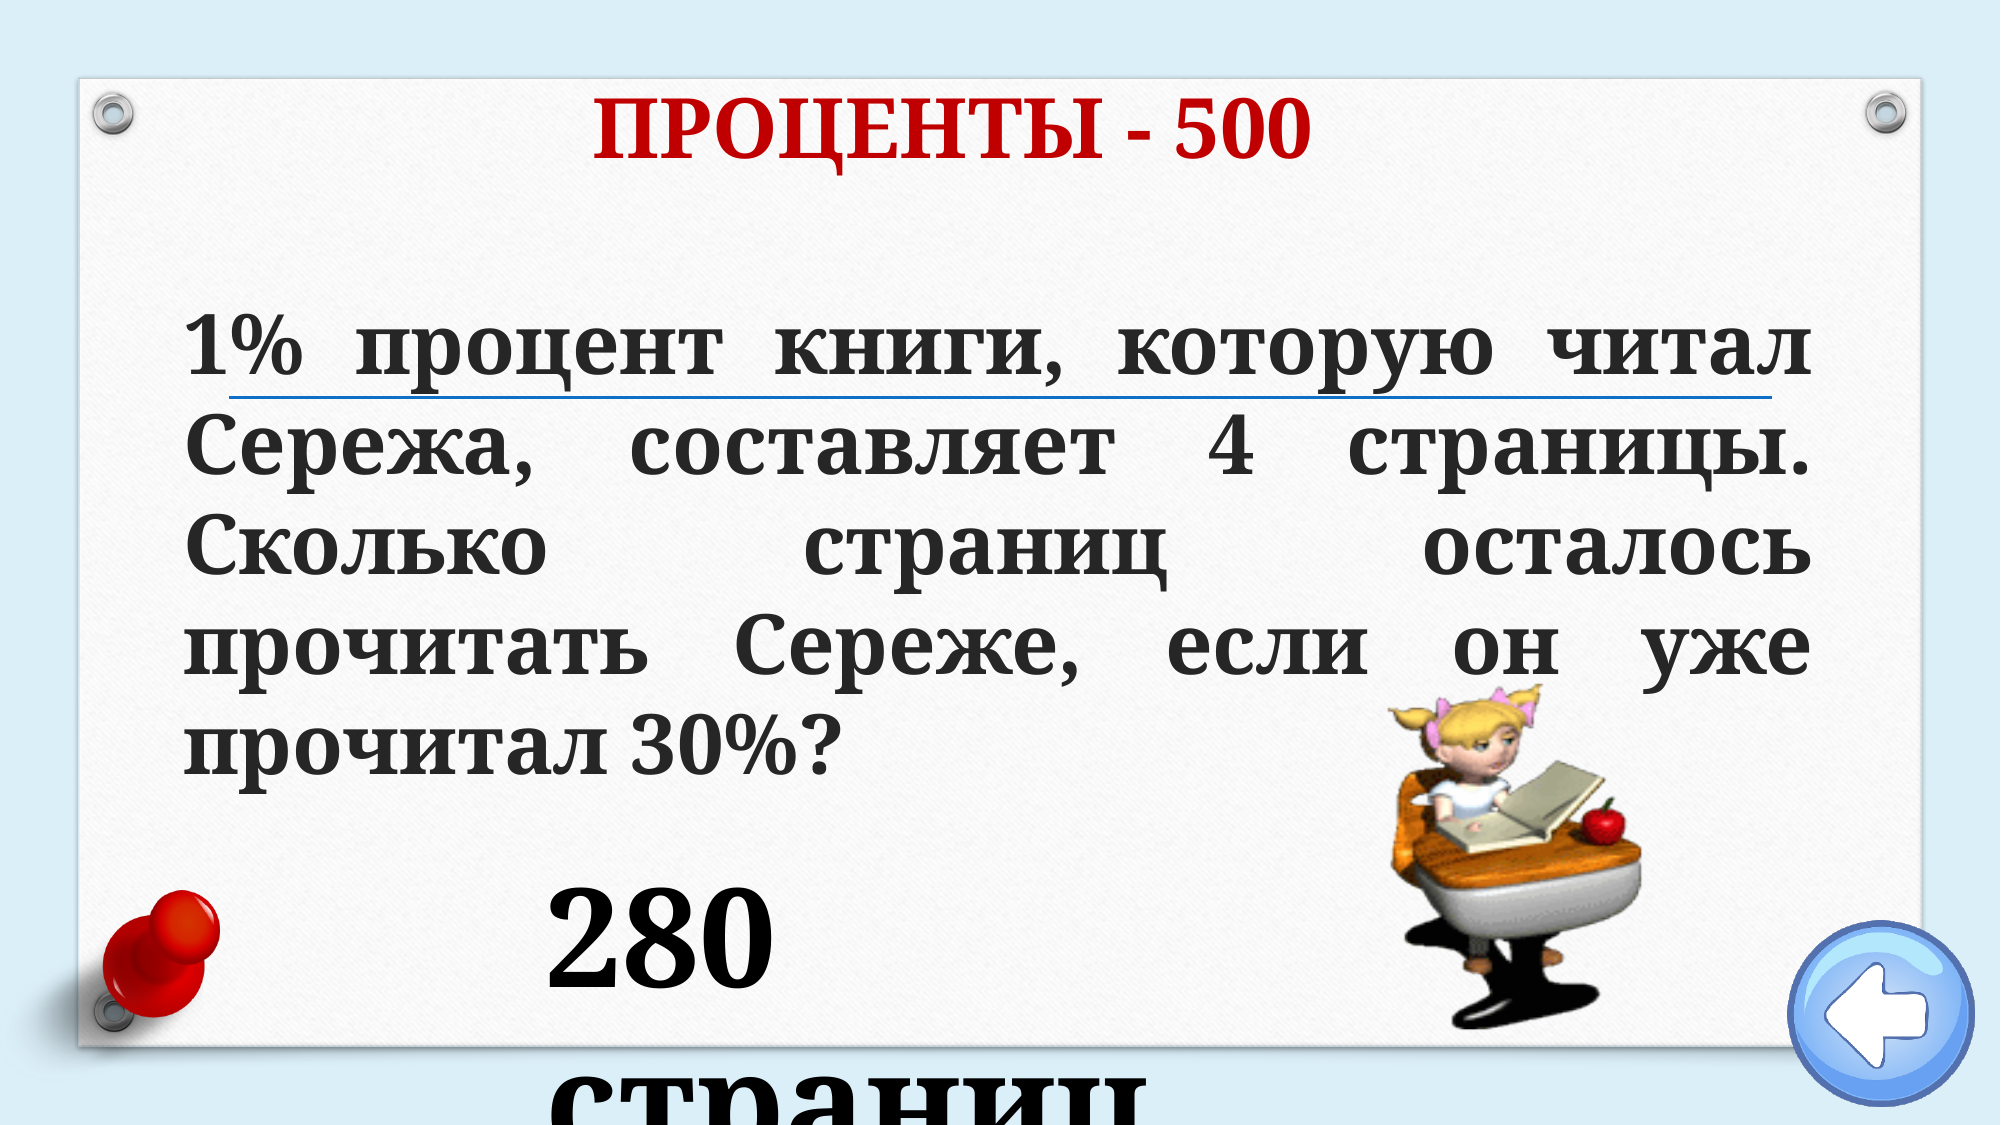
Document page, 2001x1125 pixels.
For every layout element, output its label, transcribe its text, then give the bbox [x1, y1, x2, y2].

title ПРОЦЕНТЫ - 500 [573, 23, 1333, 227]
text_box 280 страниц [530, 842, 1298, 1125]
list 1% процент книги, которую читал Сережа, составляет 4 страницы. Сколько страниц осталось прочитать Сереже, если он уже прочитал 30%? [121, 283, 1829, 829]
picture [0, 0, 2000, 1125]
